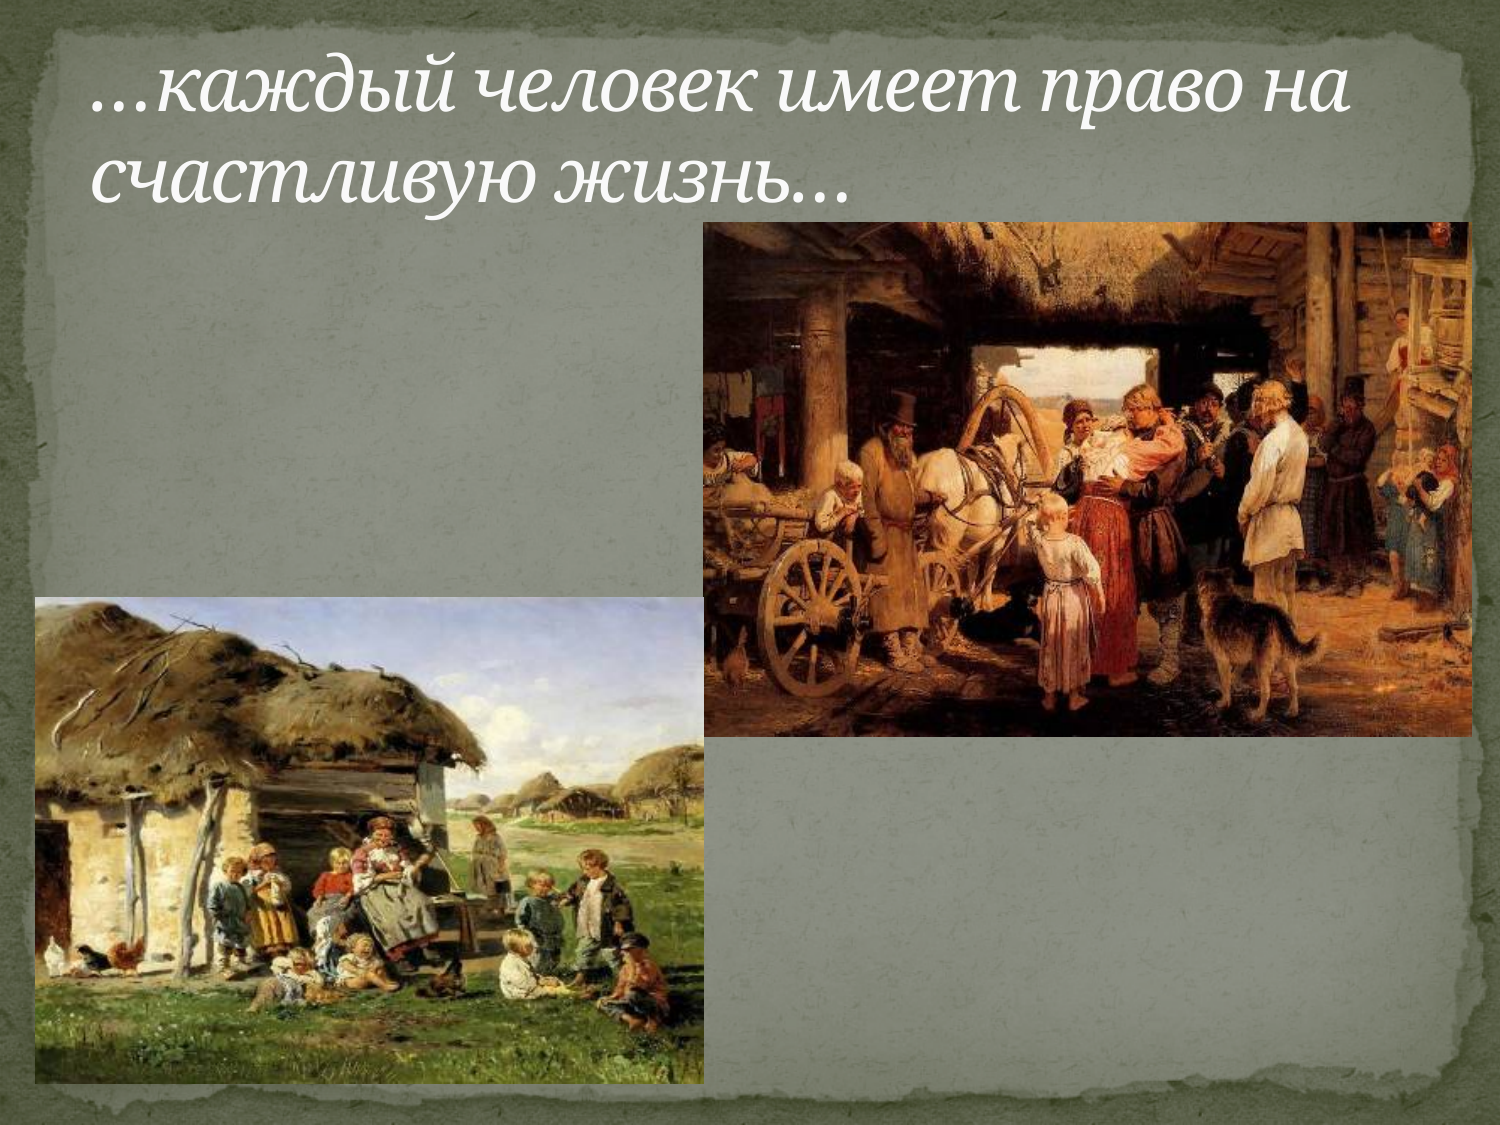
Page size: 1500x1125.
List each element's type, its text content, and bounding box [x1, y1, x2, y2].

picture [35, 597, 704, 1084]
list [705, 224, 1470, 736]
title …каждый человек имеет право на счастливую жизнь… [74, 24, 1425, 225]
